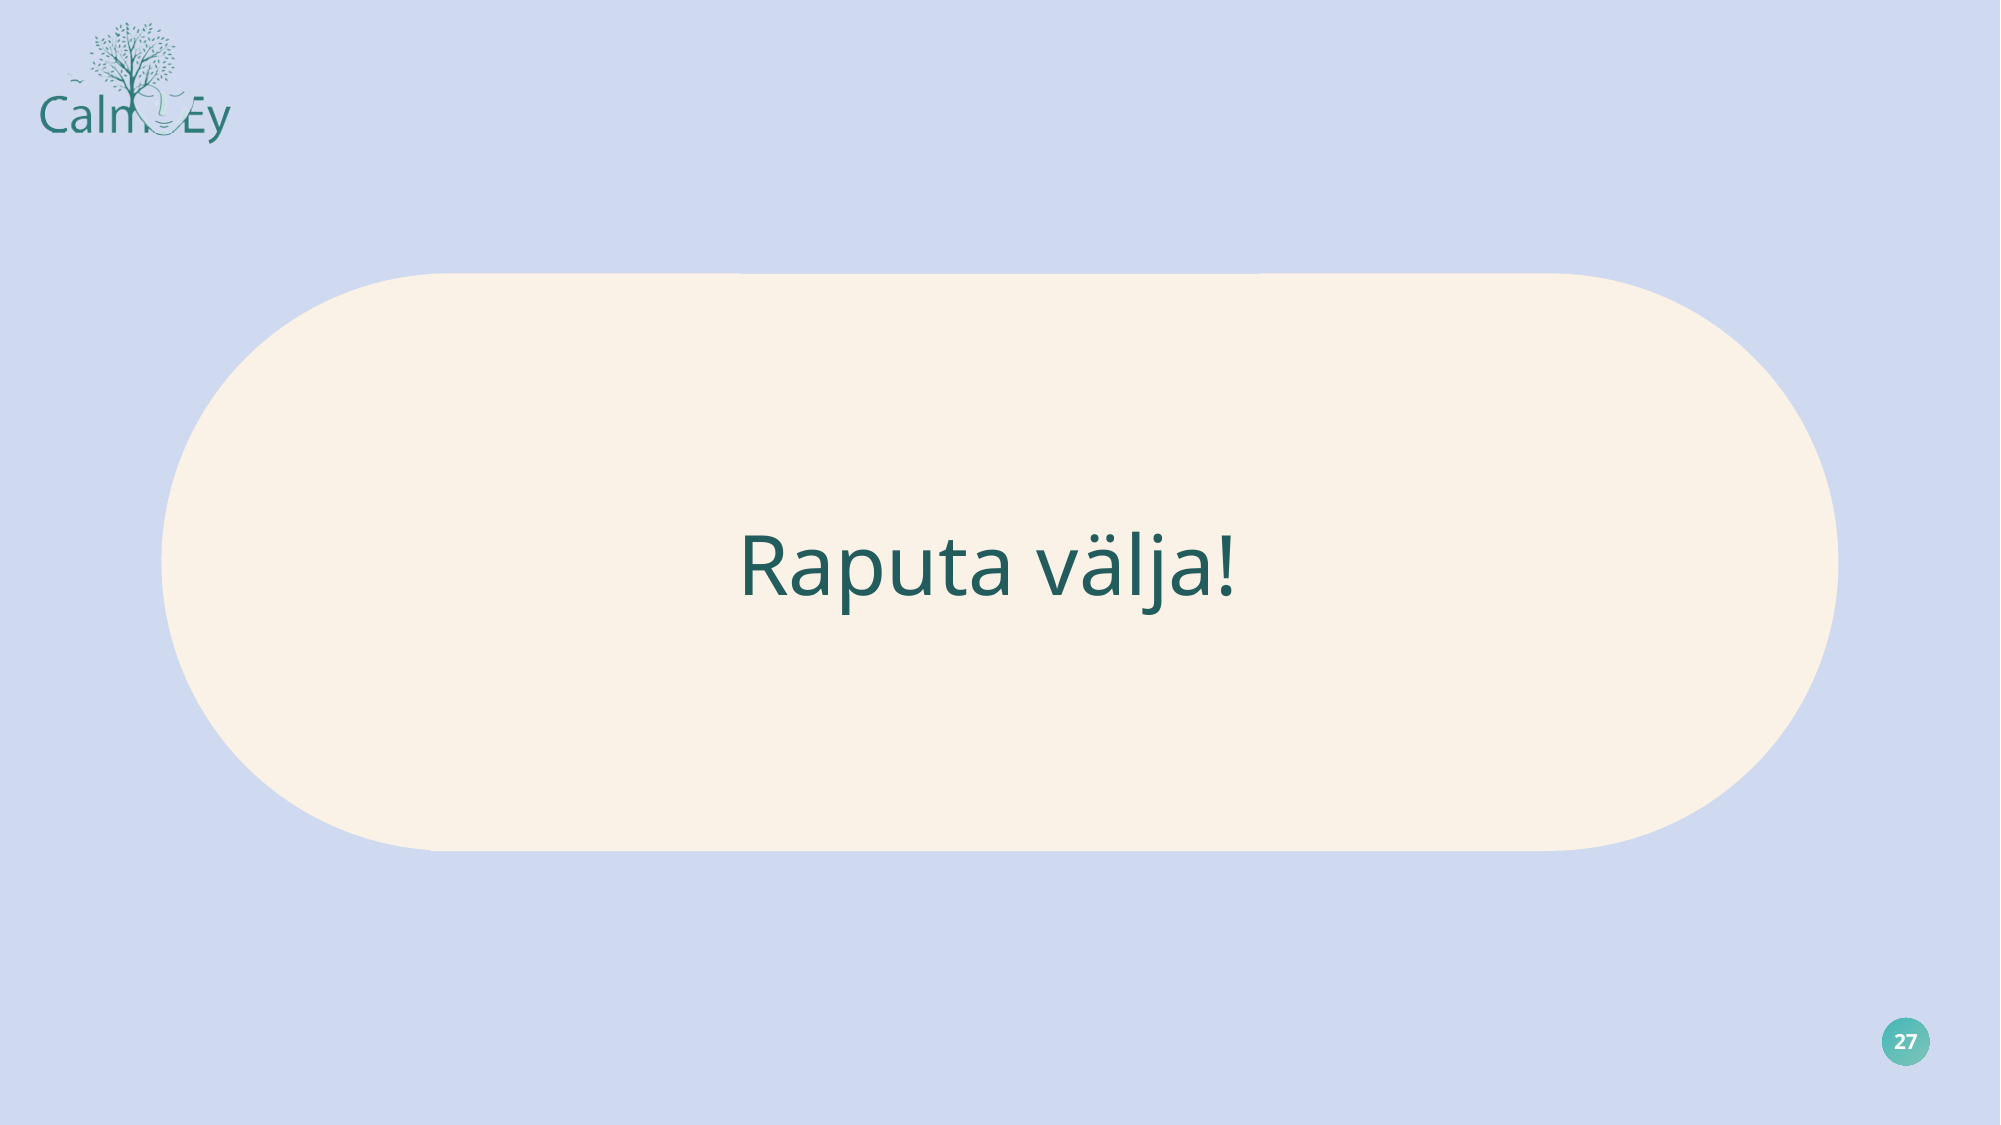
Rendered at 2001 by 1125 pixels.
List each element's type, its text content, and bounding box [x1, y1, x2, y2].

text_box Raputa välja! [430, 273, 1545, 852]
text_box [1545, 273, 1839, 851]
picture [19, 4, 256, 152]
text_box [161, 274, 430, 851]
